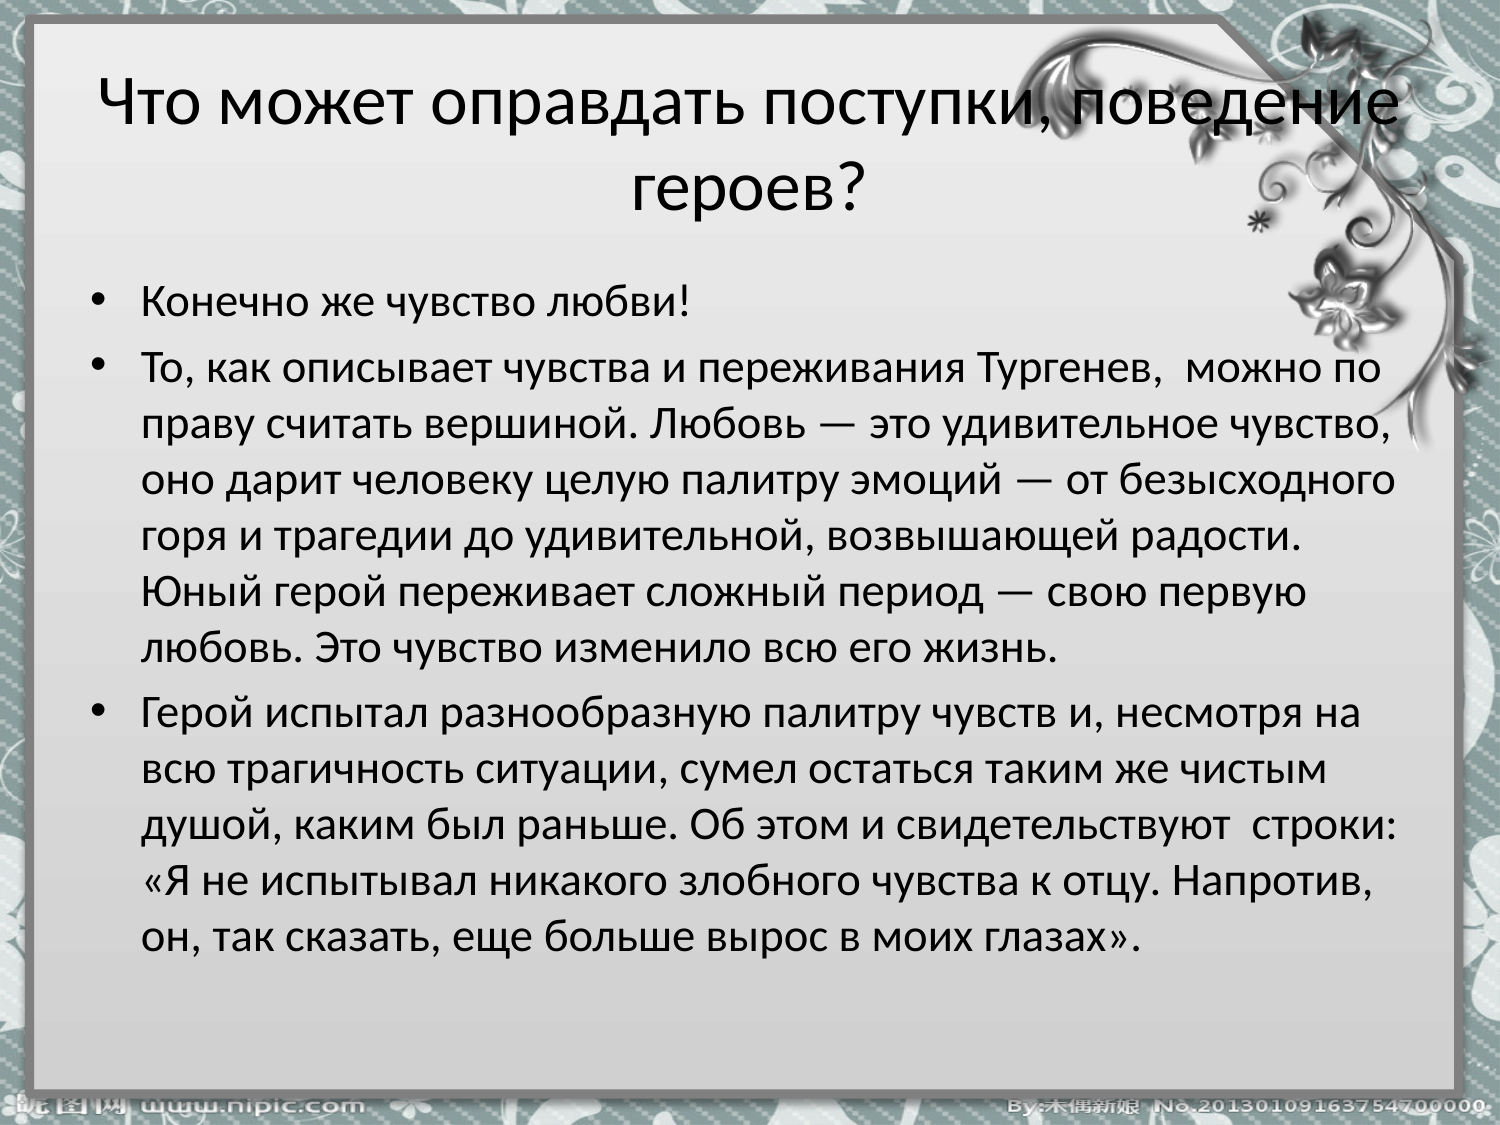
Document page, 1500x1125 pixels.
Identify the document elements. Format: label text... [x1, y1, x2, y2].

title Что может оправдать поступки, поведение героев? [75, 45, 1425, 233]
picture [0, 0, 1500, 1125]
list Конечно же чувство любви! То, как описывает чувства и переживания Тургенев, можно по праву считать вершиной. Любовь — это удивительное чувство, оно дарит человеку целую палитру эмоций — от безысходного горя и трагедии до удивительной, возвышающей радости. Юный герой переживает сложный период — свою первую любовь. Это чувство изменило всю его жизнь. Герой испытал разнообразную палитру чувств и, несмотря на всю трагичность ситуации, сумел остаться таким же чистым душой, каким был раньше. Об этом и свидетельствуют строки: «Я не испытывал никакого злобного чувства к отцу. Напротив, он, так сказать, еще больше вырос в моих глазах». [75, 262, 1425, 1005]
